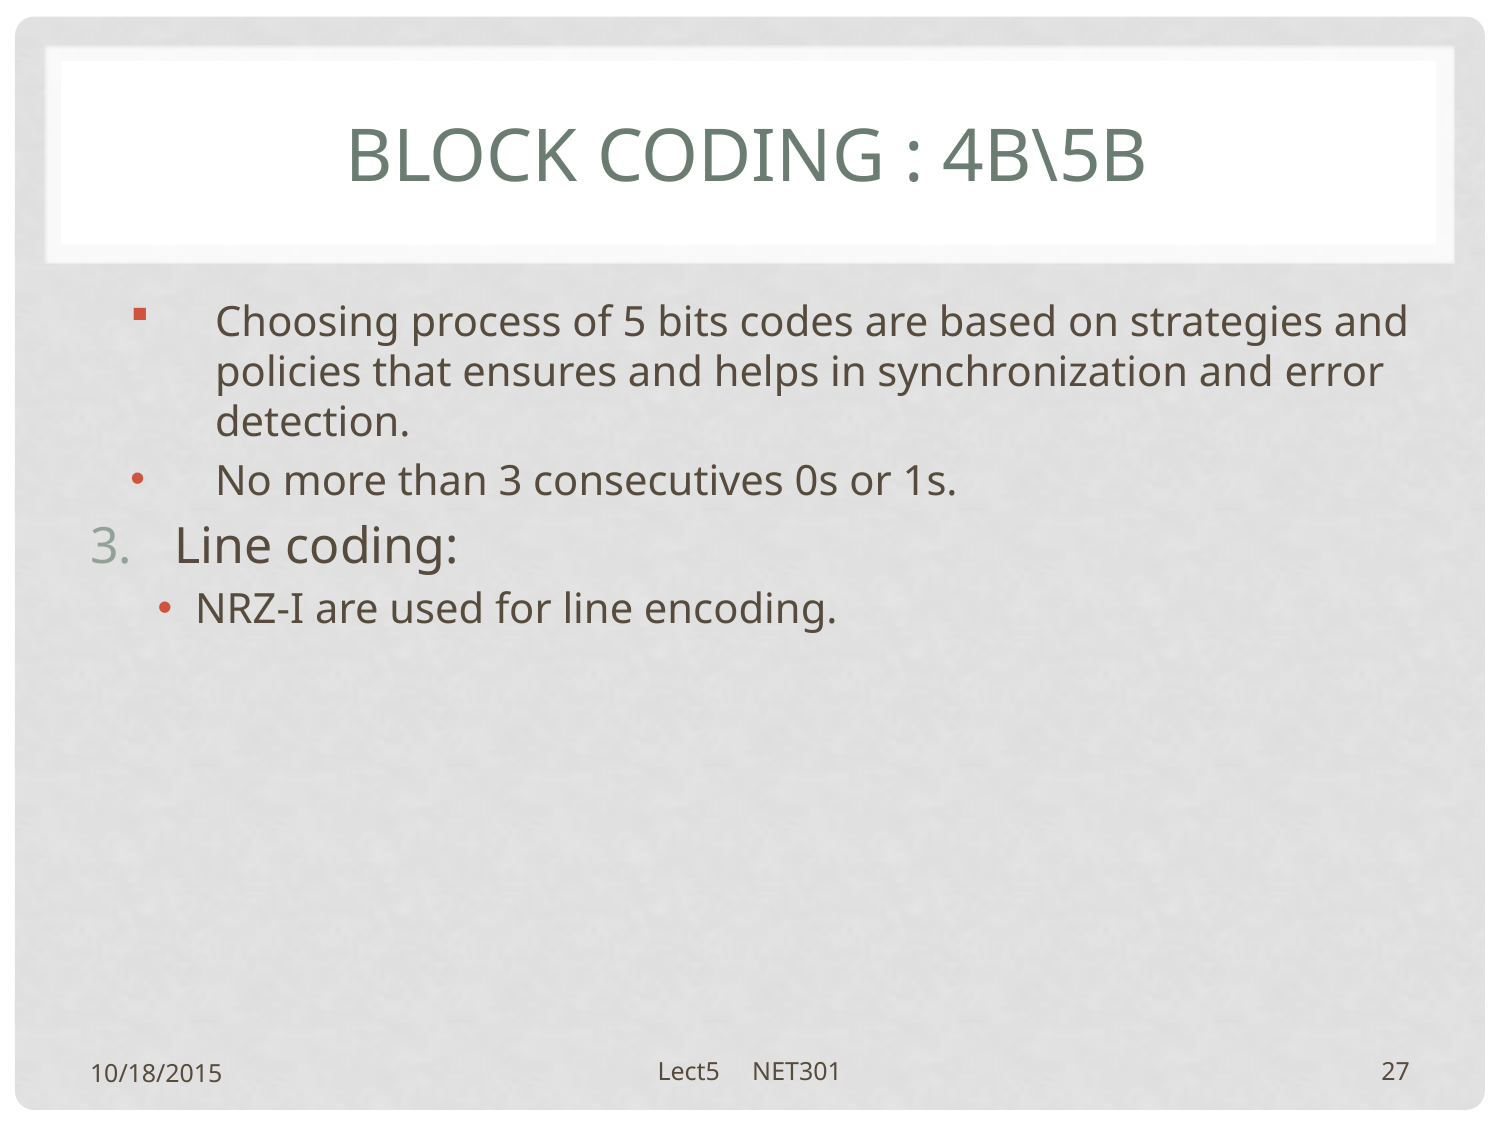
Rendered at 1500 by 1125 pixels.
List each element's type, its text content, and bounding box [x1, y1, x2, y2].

title Block coding : 4B\5B [69, 66, 1425, 238]
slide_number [75, 1042, 425, 1103]
list Choosing process of 5 bits codes are based on strategies and policies that ensures and helps in synchronization and error detection. No more than 3 consecutives 0s or 1s. Line coding: NRZ-I are used for line encoding. [75, 287, 1425, 1005]
footer Lect5 NET301 [512, 1042, 988, 1103]
slide_number 27 [1074, 1042, 1425, 1103]
